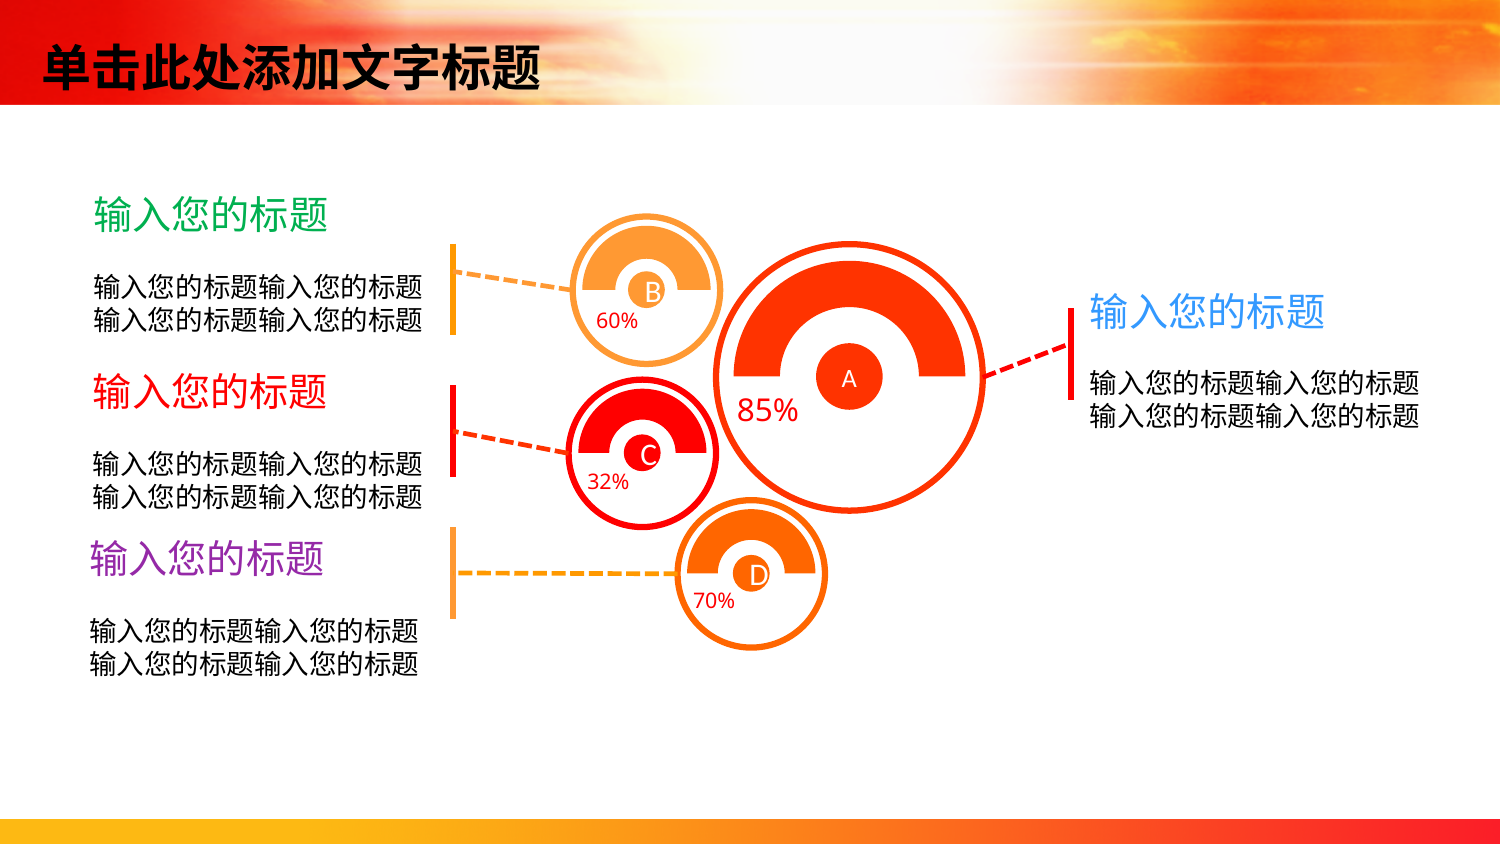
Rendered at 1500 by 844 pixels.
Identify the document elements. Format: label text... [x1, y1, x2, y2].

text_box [716, 244, 983, 511]
text_box 输入您的标题 输入您的标题输入您的标题 输入您的标题输入您的标题 [78, 183, 442, 360]
text_box 输入您的标题 输入您的标题输入您的标题 输入您的标题输入您的标题 [74, 527, 438, 688]
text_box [452, 243, 573, 336]
text_box 输入您的标题 输入您的标题输入您的标题 输入您的标题输入您的标题 [78, 360, 442, 521]
picture [0, 819, 1500, 844]
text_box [452, 385, 569, 478]
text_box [568, 379, 717, 528]
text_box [452, 527, 678, 619]
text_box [677, 500, 825, 648]
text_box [572, 216, 721, 364]
picture [0, 0, 1500, 104]
text_box 输入您的标题 输入您的标题输入您的标题 输入您的标题输入您的标题 [1075, 279, 1439, 440]
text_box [982, 308, 1072, 400]
